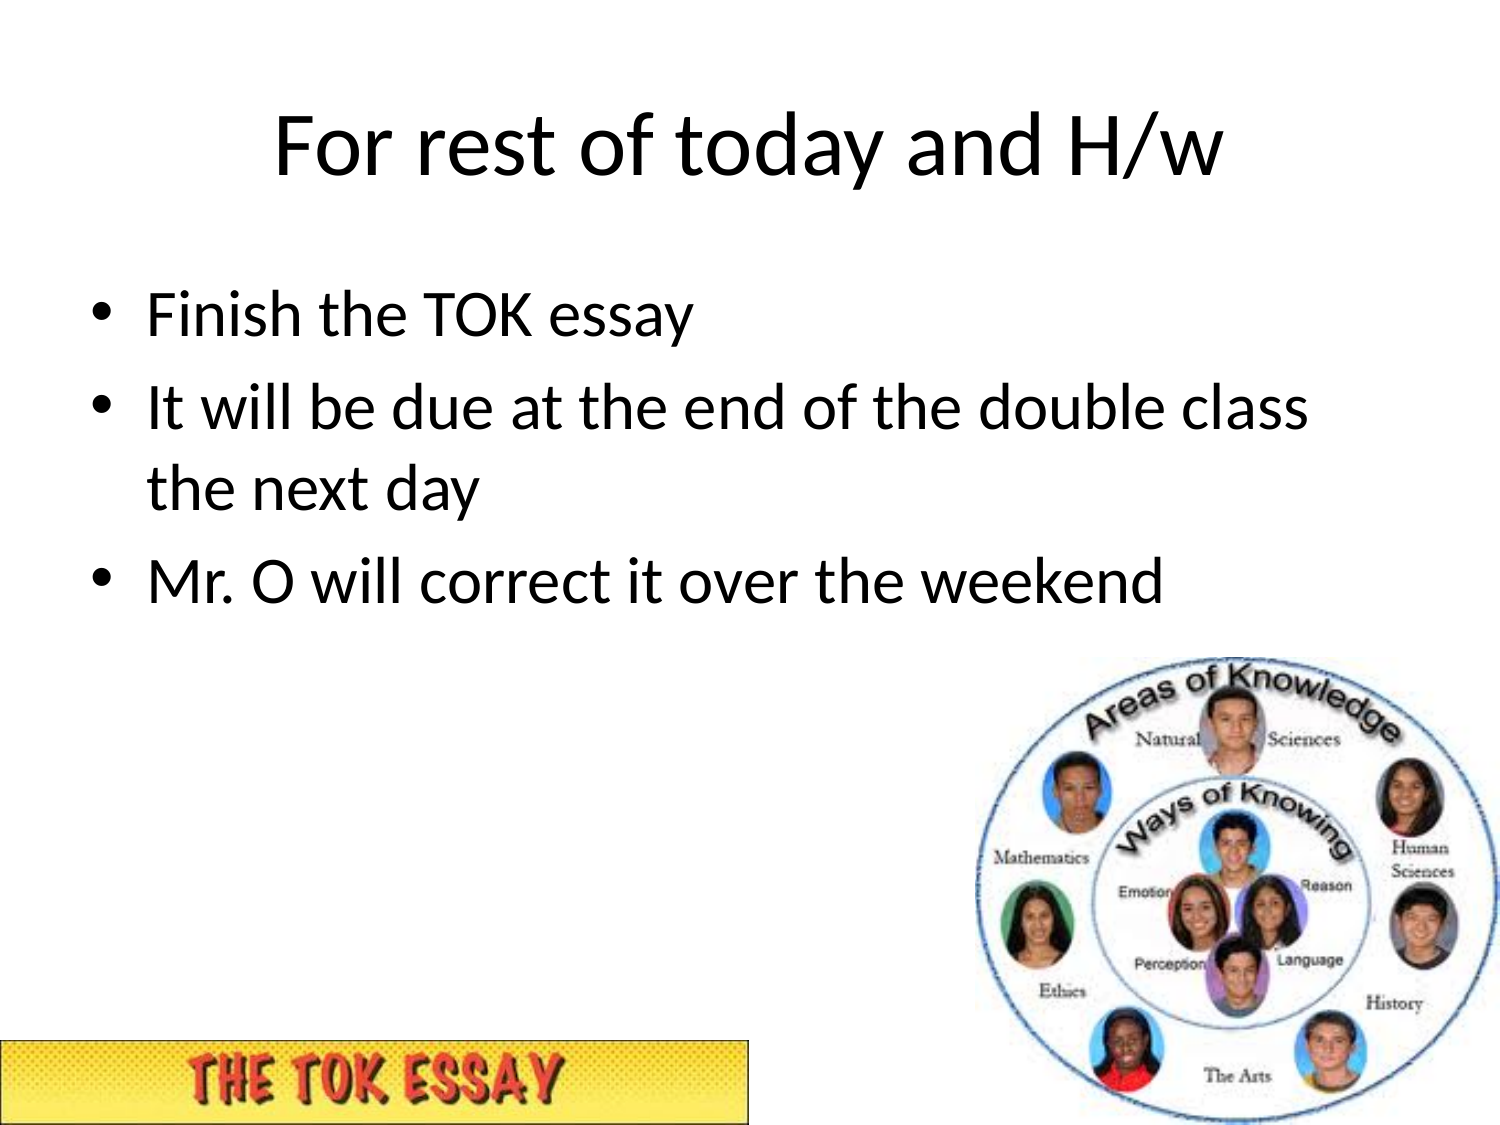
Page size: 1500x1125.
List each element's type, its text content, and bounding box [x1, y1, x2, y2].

picture [974, 657, 1500, 1125]
title For rest of today and H/w [75, 45, 1425, 233]
list Finish the TOK essay It will be due at the end of the double class the next day Mr. O will correct it over the weekend [75, 262, 1425, 1005]
picture [0, 1040, 749, 1125]
